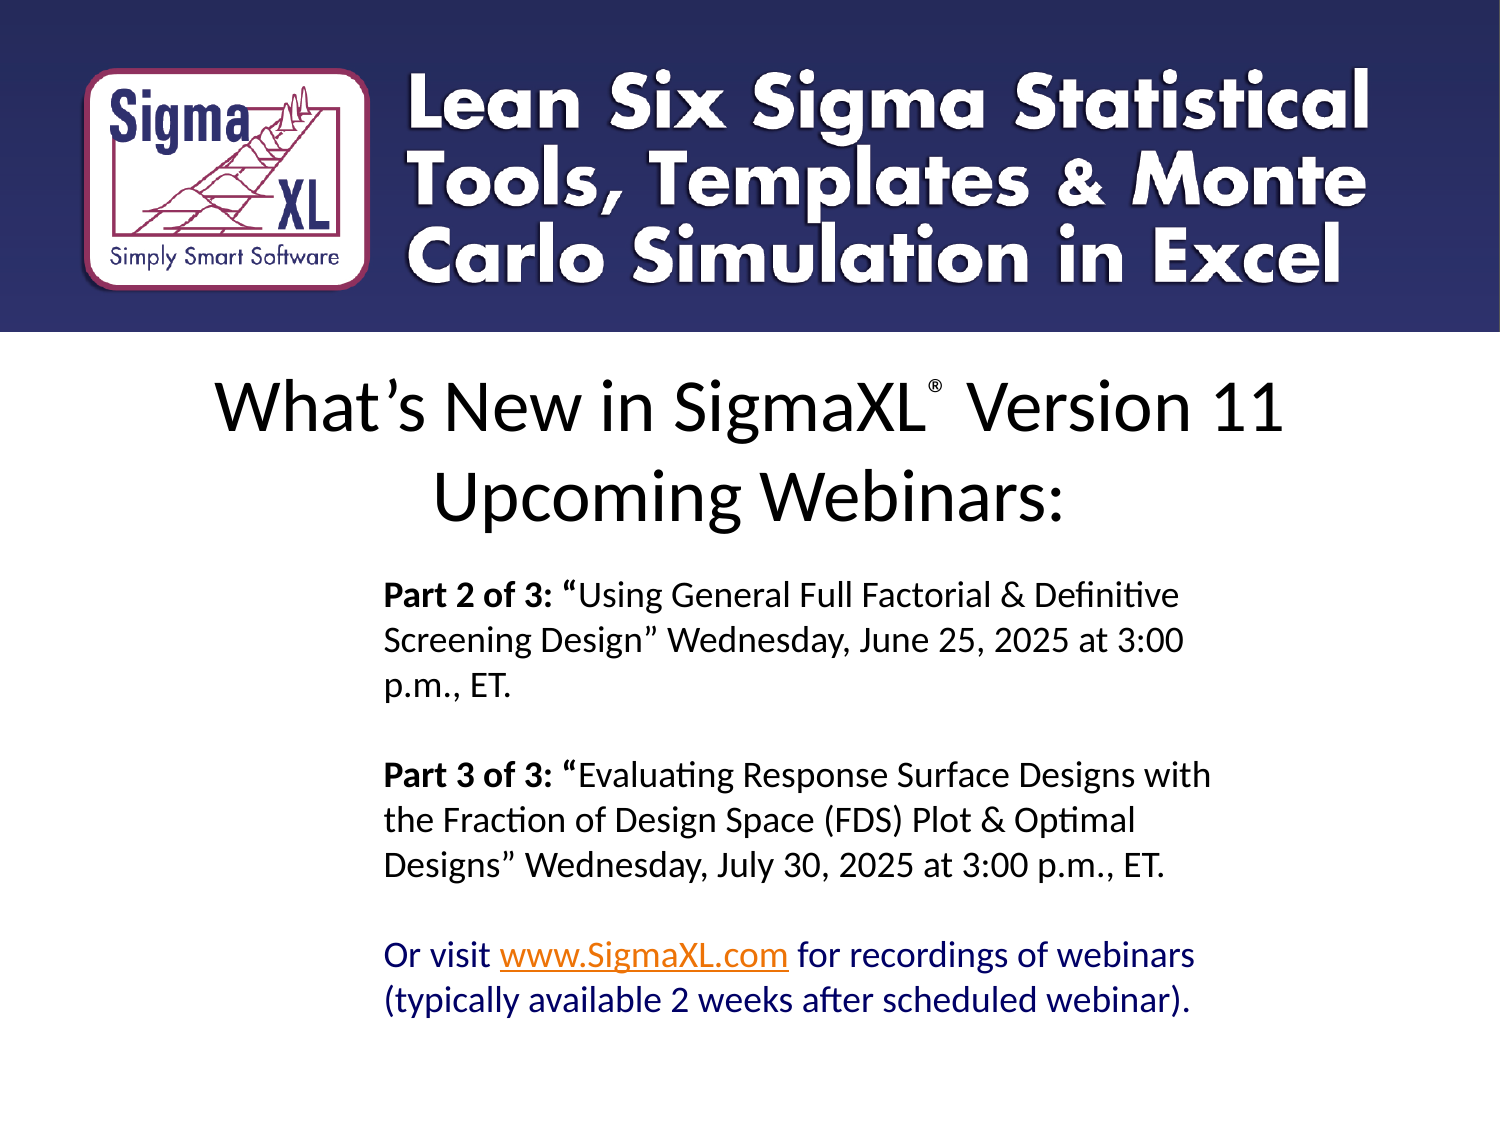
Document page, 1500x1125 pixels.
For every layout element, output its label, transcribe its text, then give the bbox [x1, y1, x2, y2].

title What’s New in SigmaXL® Version 11 Upcoming Webinars: [112, 349, 1388, 591]
picture [0, 0, 1500, 332]
text_box Part 2 of 3: “Using General Full Factorial & Definitive Screening Design” Wednesday, June 25, 2025 at 3:00 p.m., ET. Part 3 of 3: “Evaluating Response Surface Designs with the Fraction of Design Space (FDS) Plot & Optimal Designs” Wednesday, July 30, 2025 at 3:00 p.m., ET. Or visit www.SigmaXL.com for recordings of webinars (typically available 2 weeks after scheduled webinar). [368, 562, 1263, 1028]
